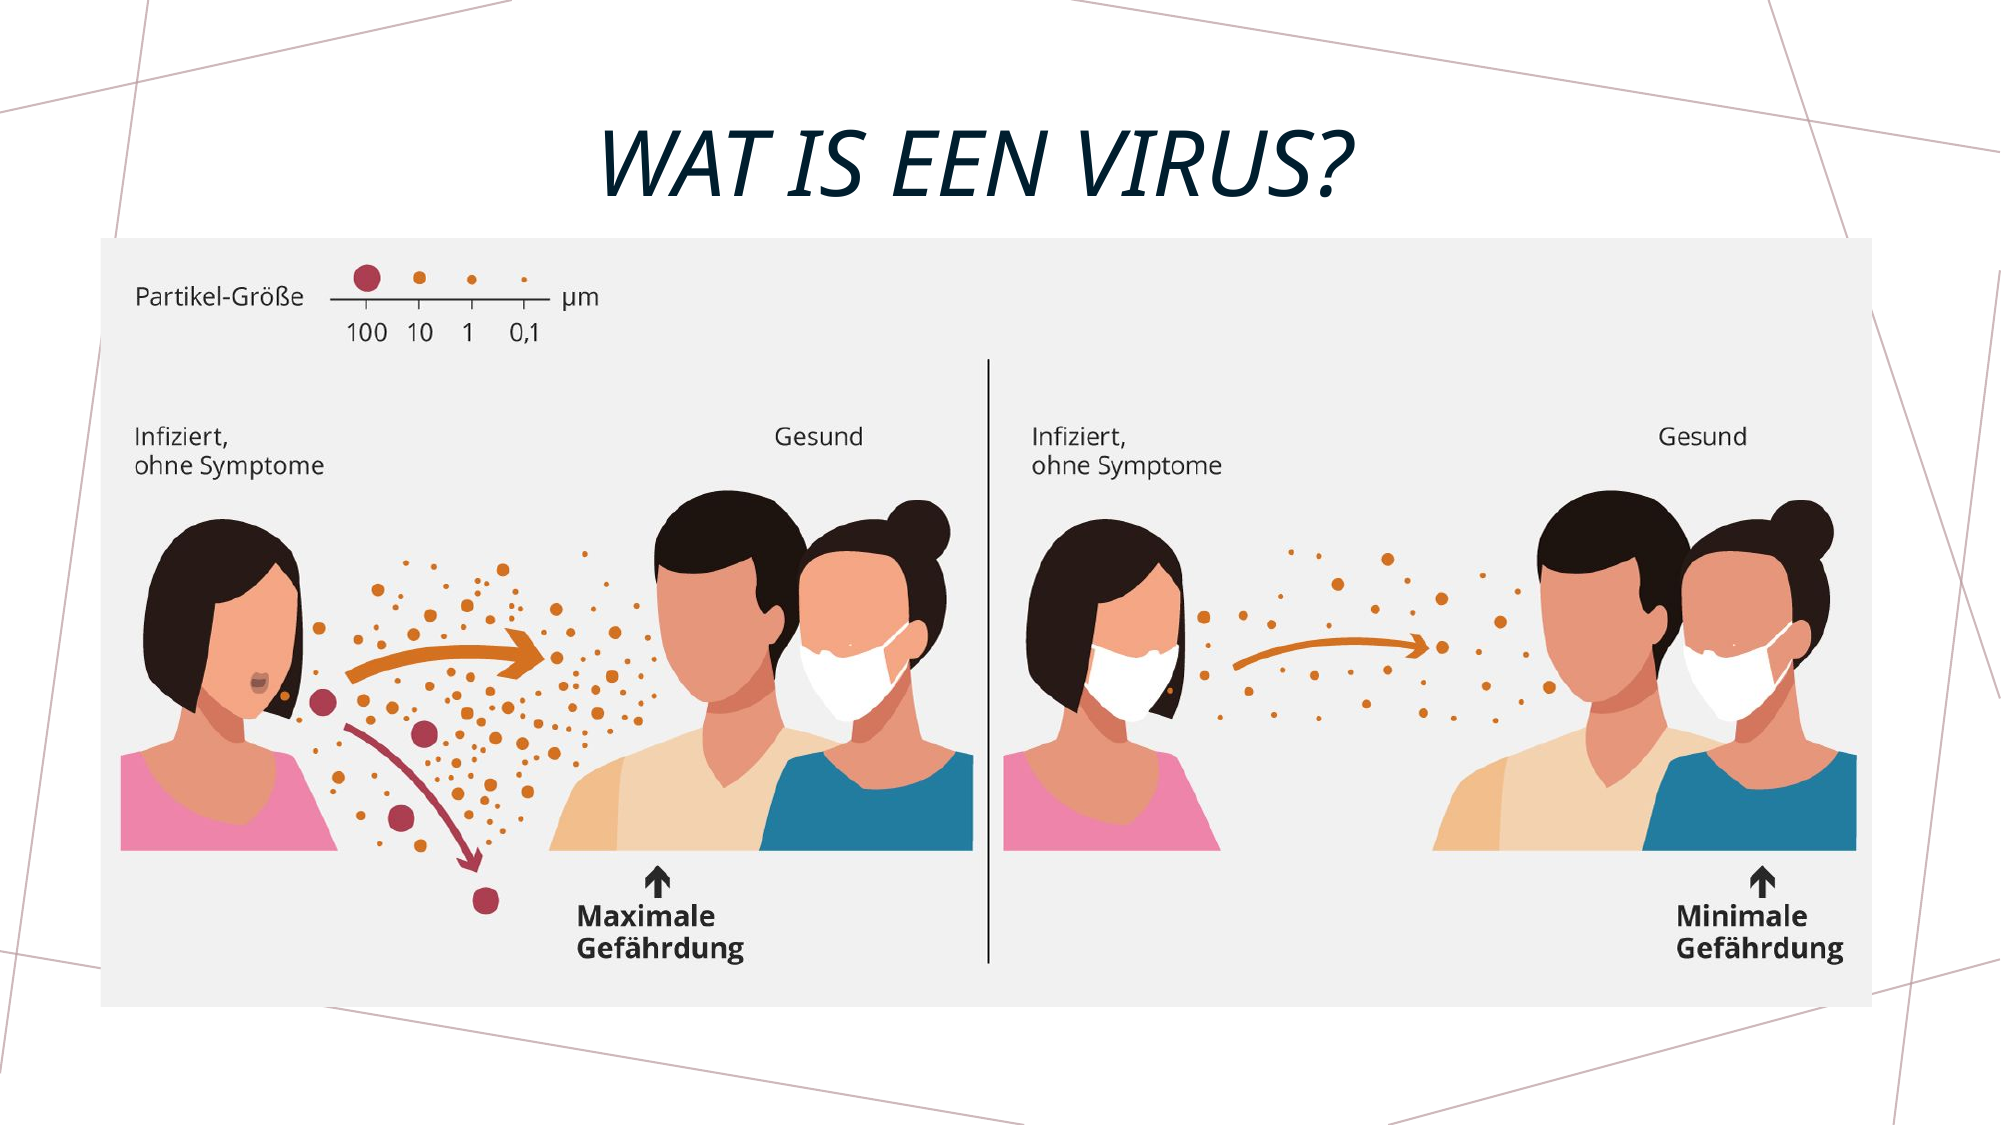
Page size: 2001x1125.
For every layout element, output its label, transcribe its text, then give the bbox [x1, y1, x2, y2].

title Wat is een virus? [122, 18, 1851, 238]
picture [100, 238, 1872, 1007]
